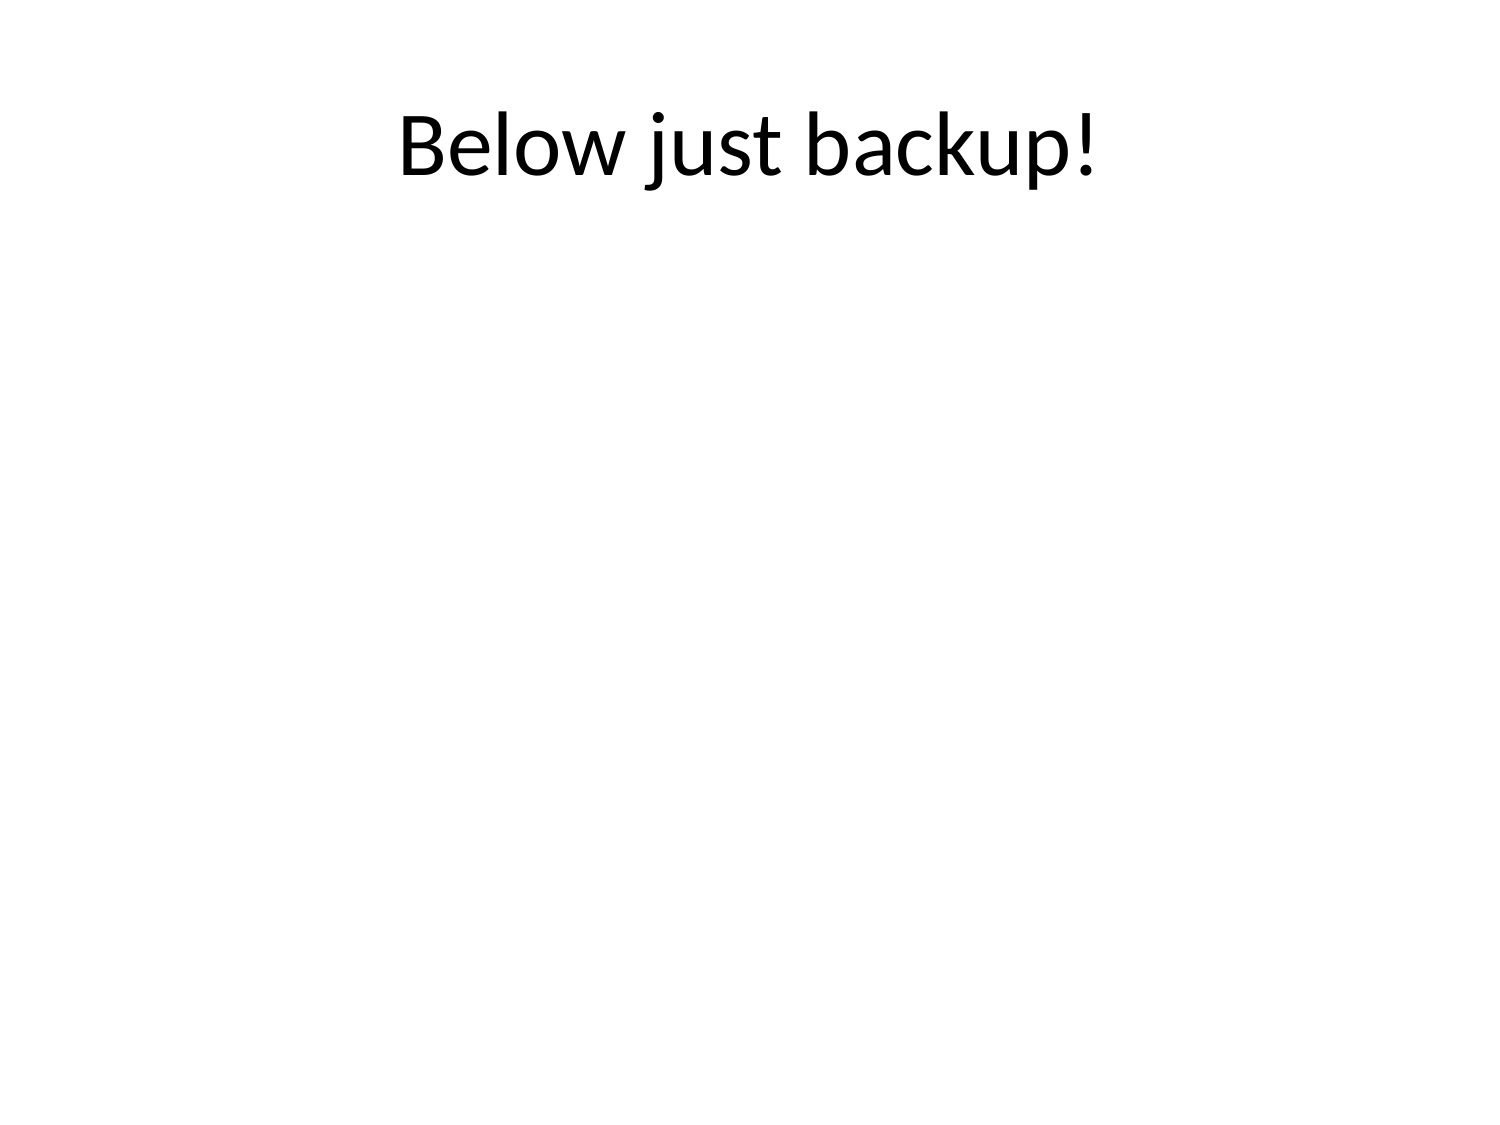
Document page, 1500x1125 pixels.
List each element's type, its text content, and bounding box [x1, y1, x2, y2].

title Below just backup! [74, 44, 1426, 233]
